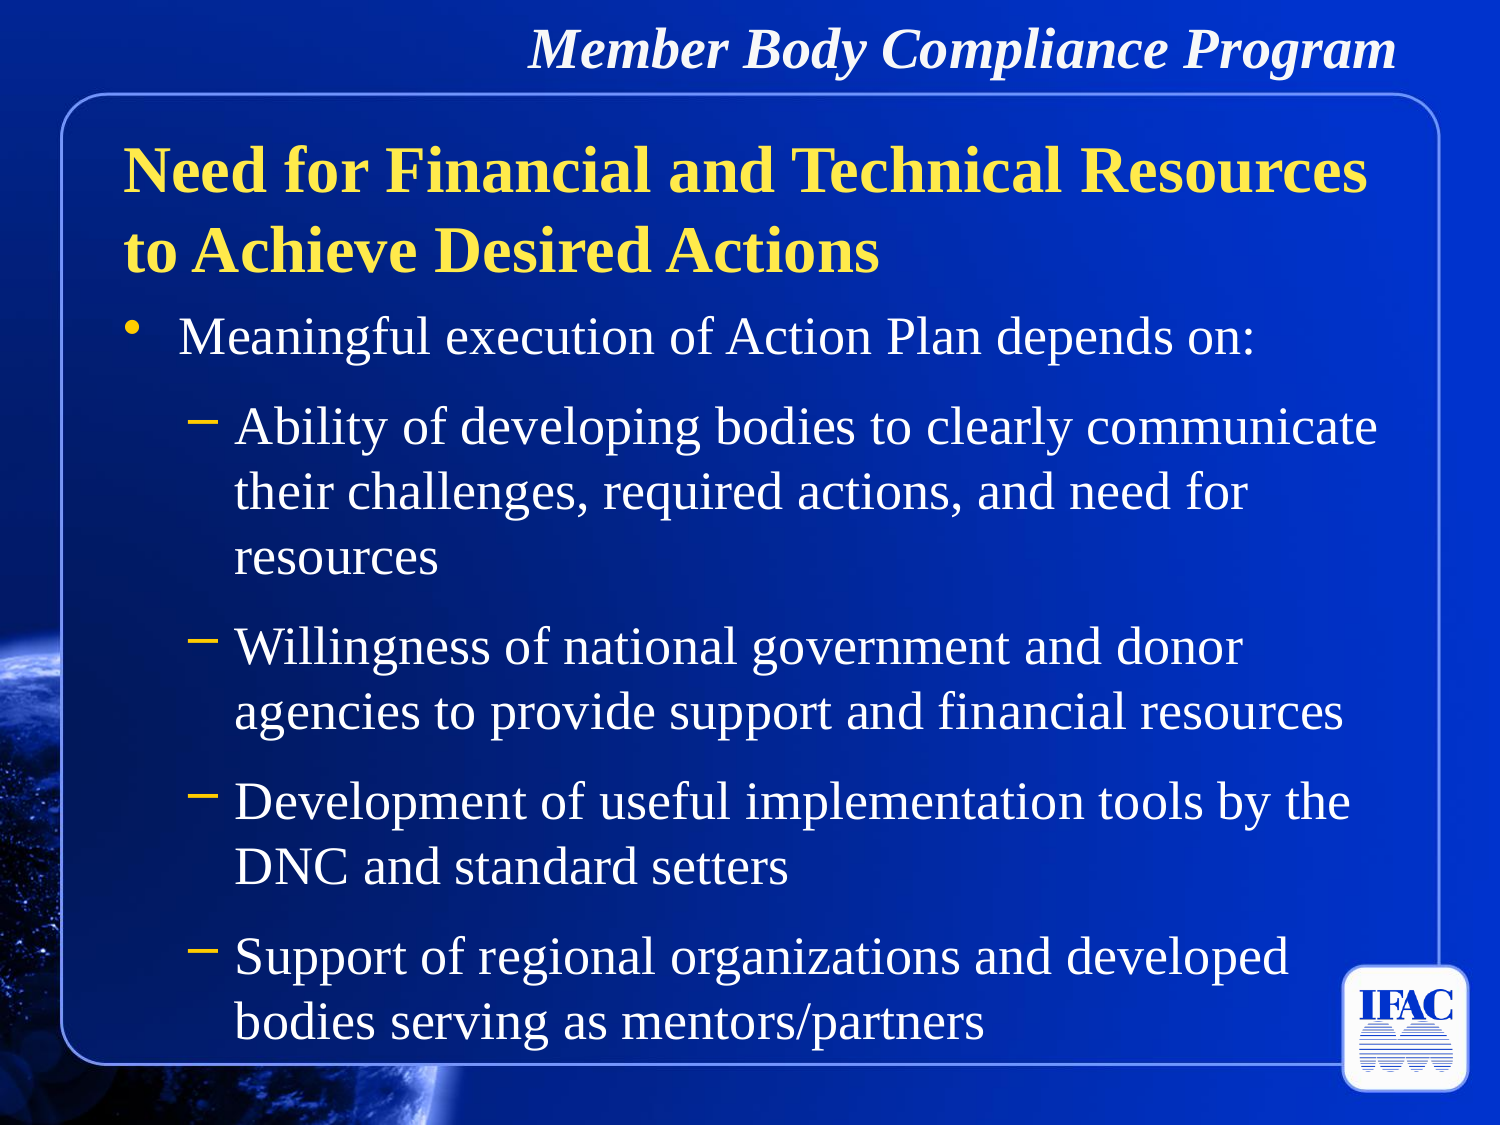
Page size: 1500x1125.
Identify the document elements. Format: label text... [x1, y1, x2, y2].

title Member Body Compliance Program [149, 0, 1414, 92]
list Meaningful execution of Action Plan depends on: Ability of developing bodies to clearly communicate their challenges, required actions, and need for resources Willingness of national government and donor agencies to provide support and financial resources Development of useful implementation tools by the DNC and standard setters Support of regional organizations and developed bodies serving as mentors/partners [107, 292, 1407, 1048]
list Need for Financial and Technical Resources to Achieve Desired Actions [107, 118, 1411, 207]
picture [0, 0, 1500, 1125]
